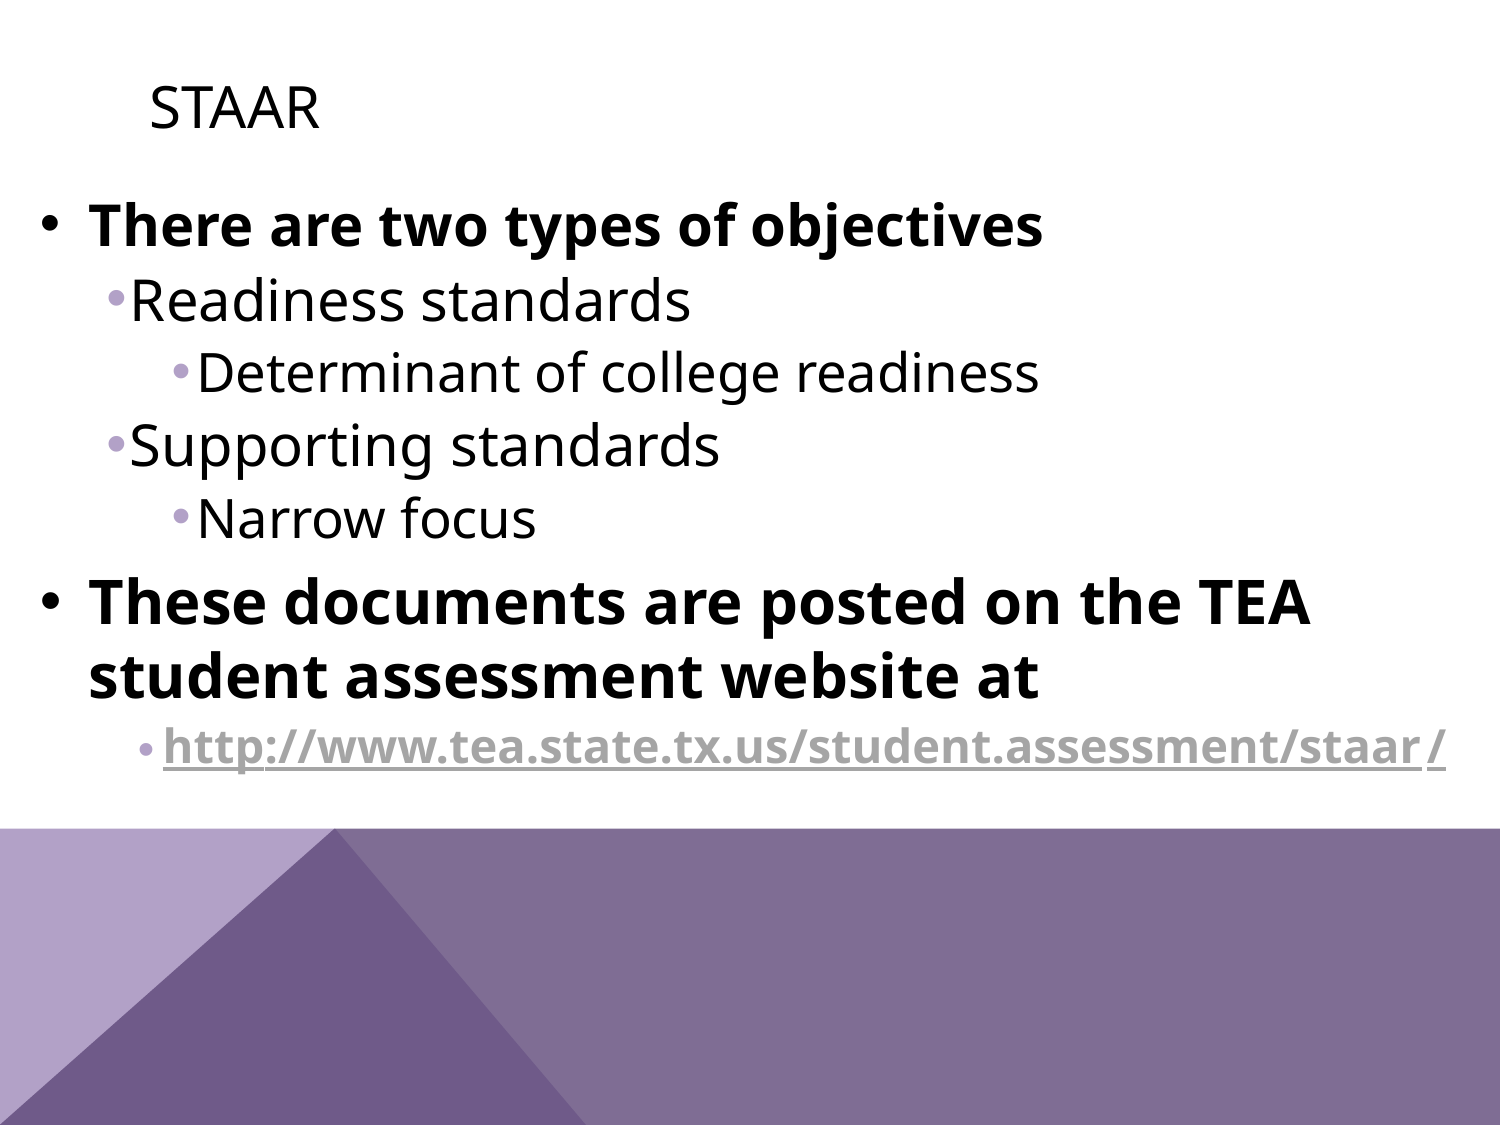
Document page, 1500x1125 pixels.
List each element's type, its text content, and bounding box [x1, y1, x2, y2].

title staar [134, 59, 1369, 150]
list There are two types of objectives Readiness standards Determinant of college readiness Supporting standards Narrow focus These documents are posted on the TEA student assessment website at http://www.tea.state.tx.us/student.assessment/staar/ [24, 180, 1476, 826]
